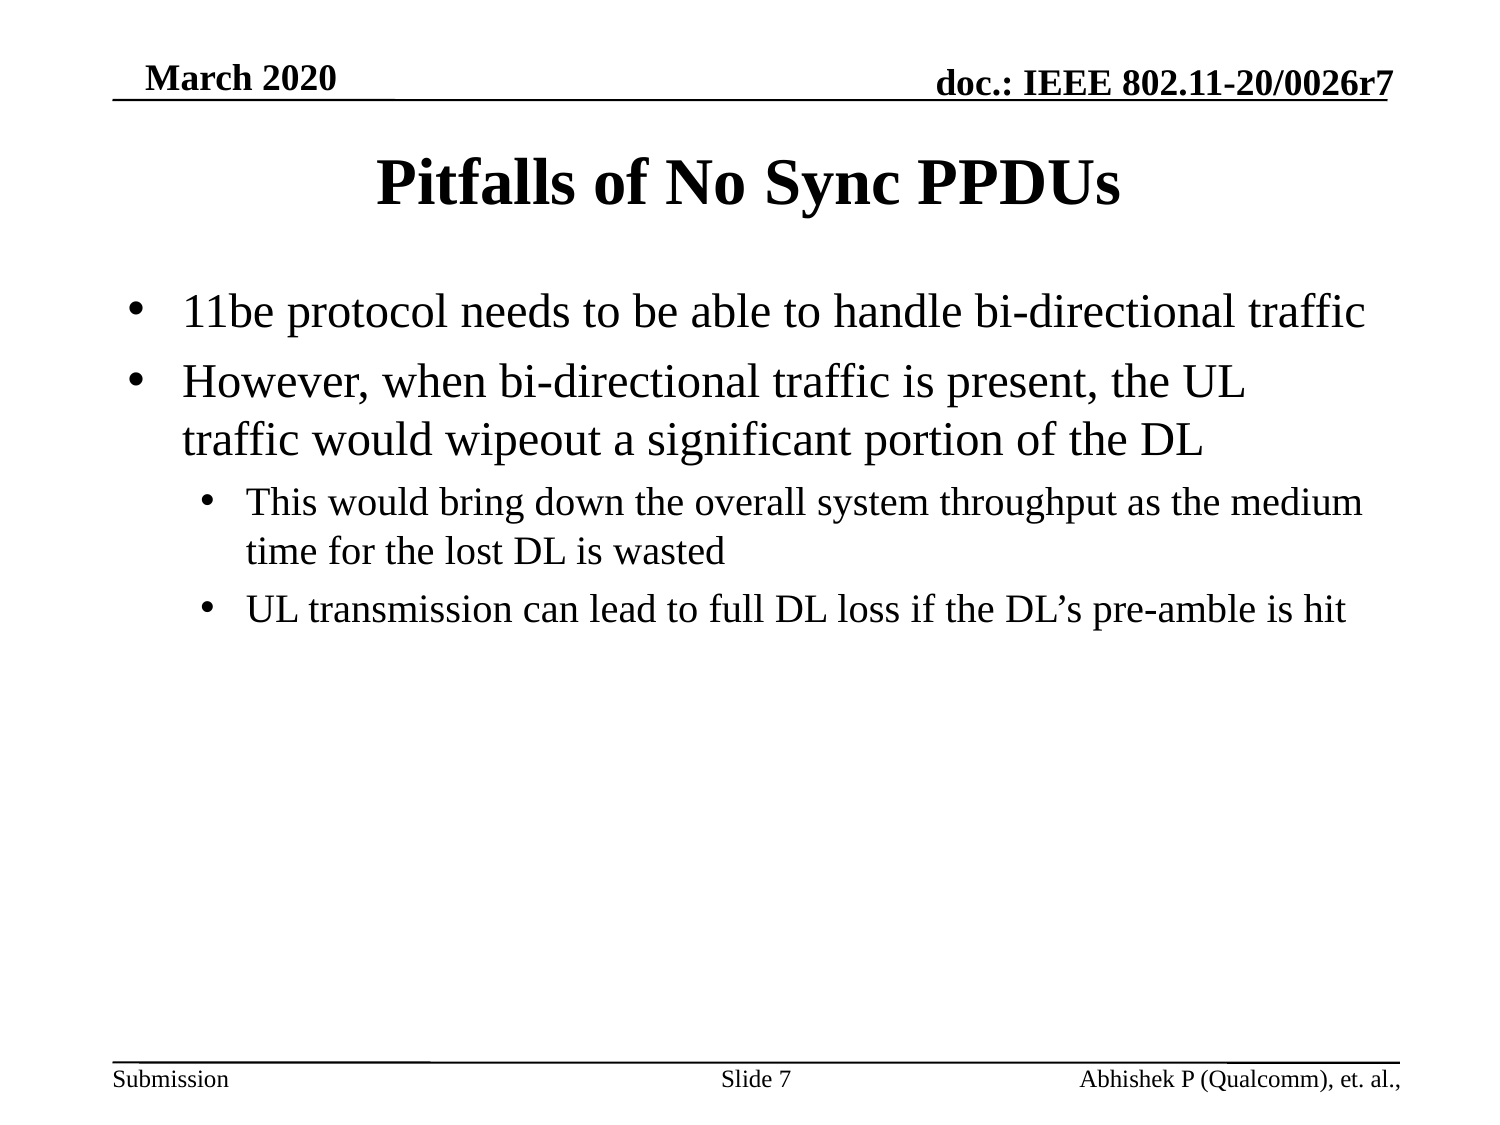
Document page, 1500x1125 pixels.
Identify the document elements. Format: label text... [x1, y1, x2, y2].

title Pitfalls of No Sync PPDUs [112, 112, 1388, 243]
footer Abhishek P (Qualcomm), et. al., [949, 1061, 1402, 1125]
list 11be protocol needs to be able to handle bi-directional traffic However, when bi-directional traffic is present, the UL traffic would wipeout a significant portion of the DL This would bring down the overall system throughput as the medium time for the lost DL is wasted UL transmission can lead to full DL loss if the DL’s pre-amble is hit [112, 270, 1388, 738]
slide_number Slide 7 [712, 1061, 801, 1125]
